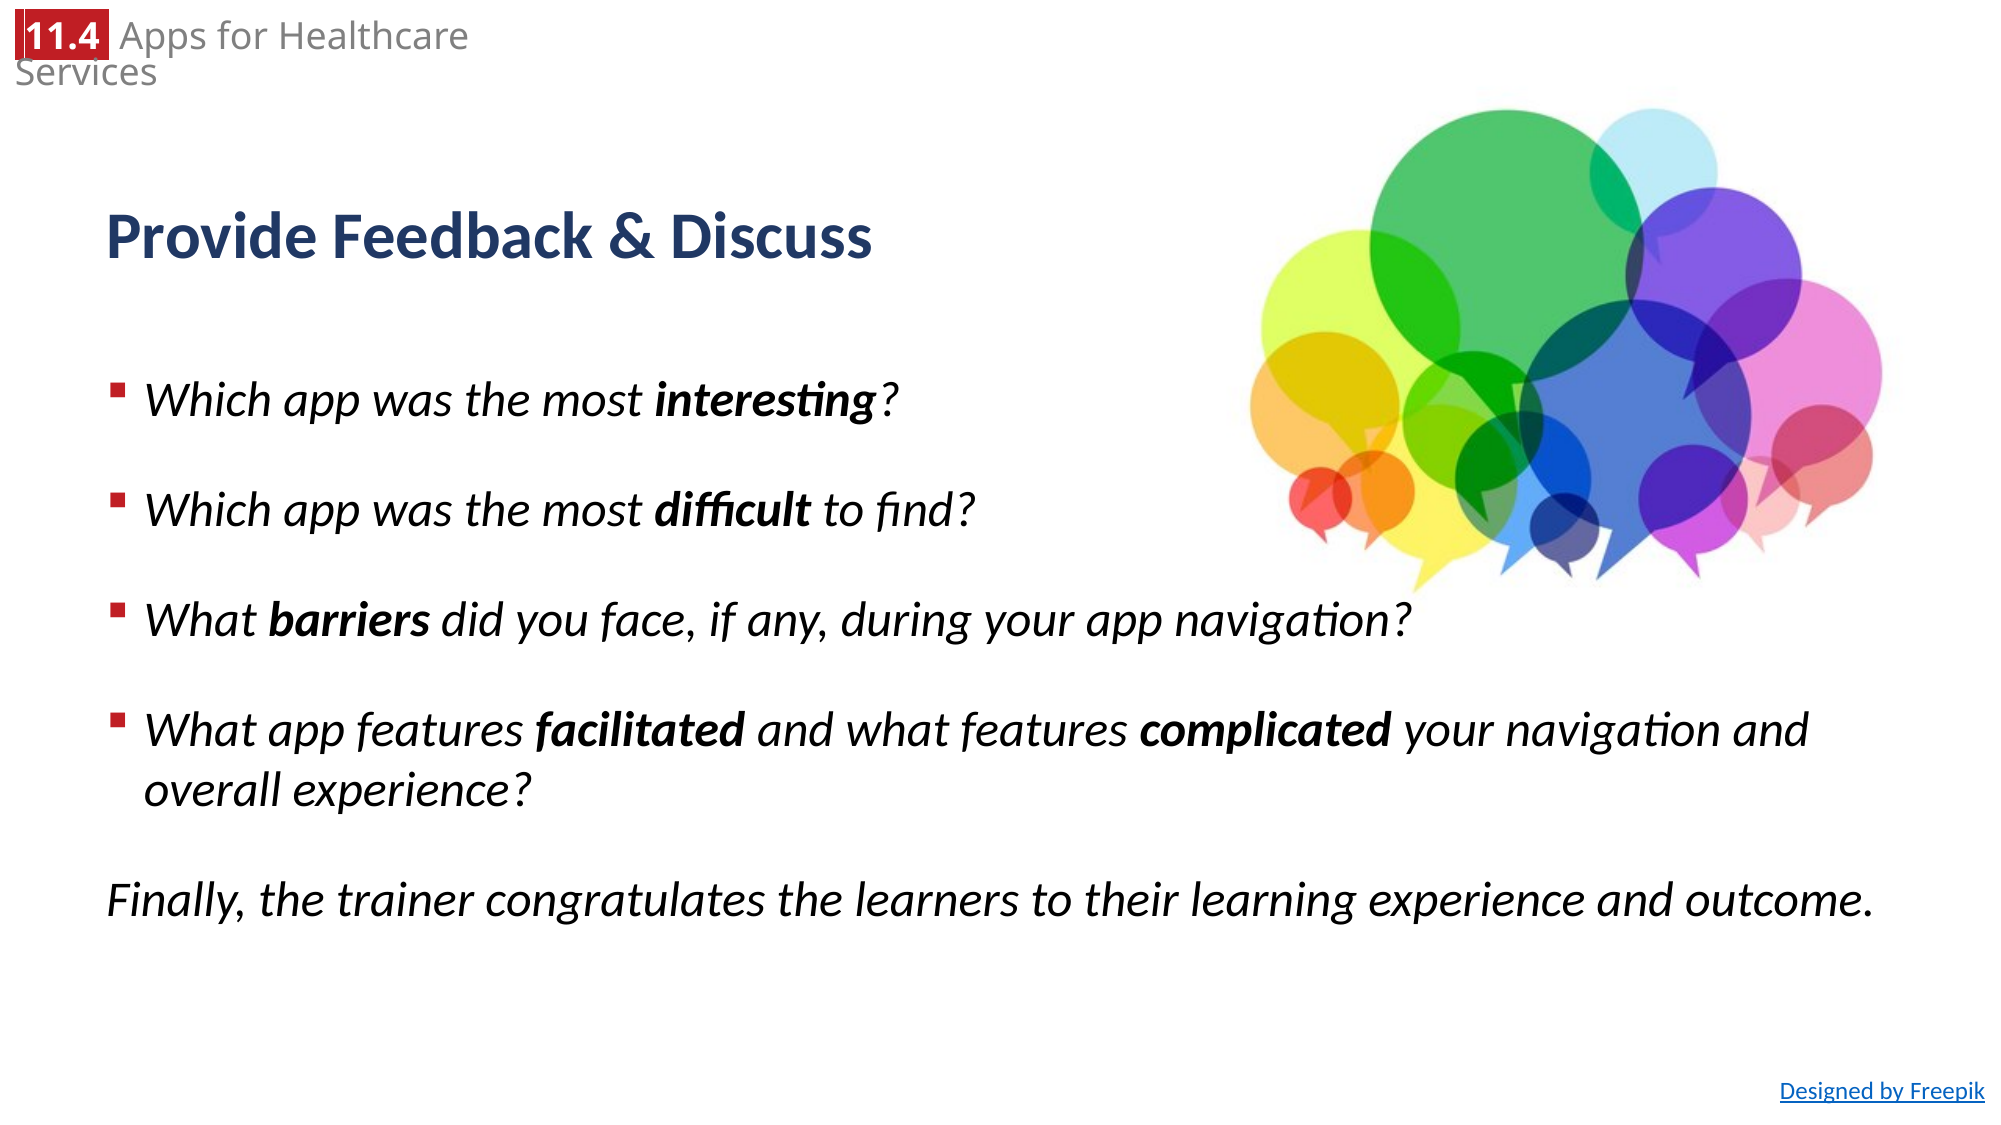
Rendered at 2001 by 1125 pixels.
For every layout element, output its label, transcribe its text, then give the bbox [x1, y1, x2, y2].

picture [1214, 84, 1906, 617]
text_box Designed by Freepik [989, 1066, 2000, 1112]
title Provide Feedback & Discuss [91, 177, 1214, 297]
list Which app was the most interesting? Which app was the most difficult to find? What barriers did you face, if any, during your app navigation? What app features facilitated and what features complicated your navigation and overall experience? Finally, the trainer congratulates the learners to their learning experience and outcome. [91, 358, 1906, 1051]
